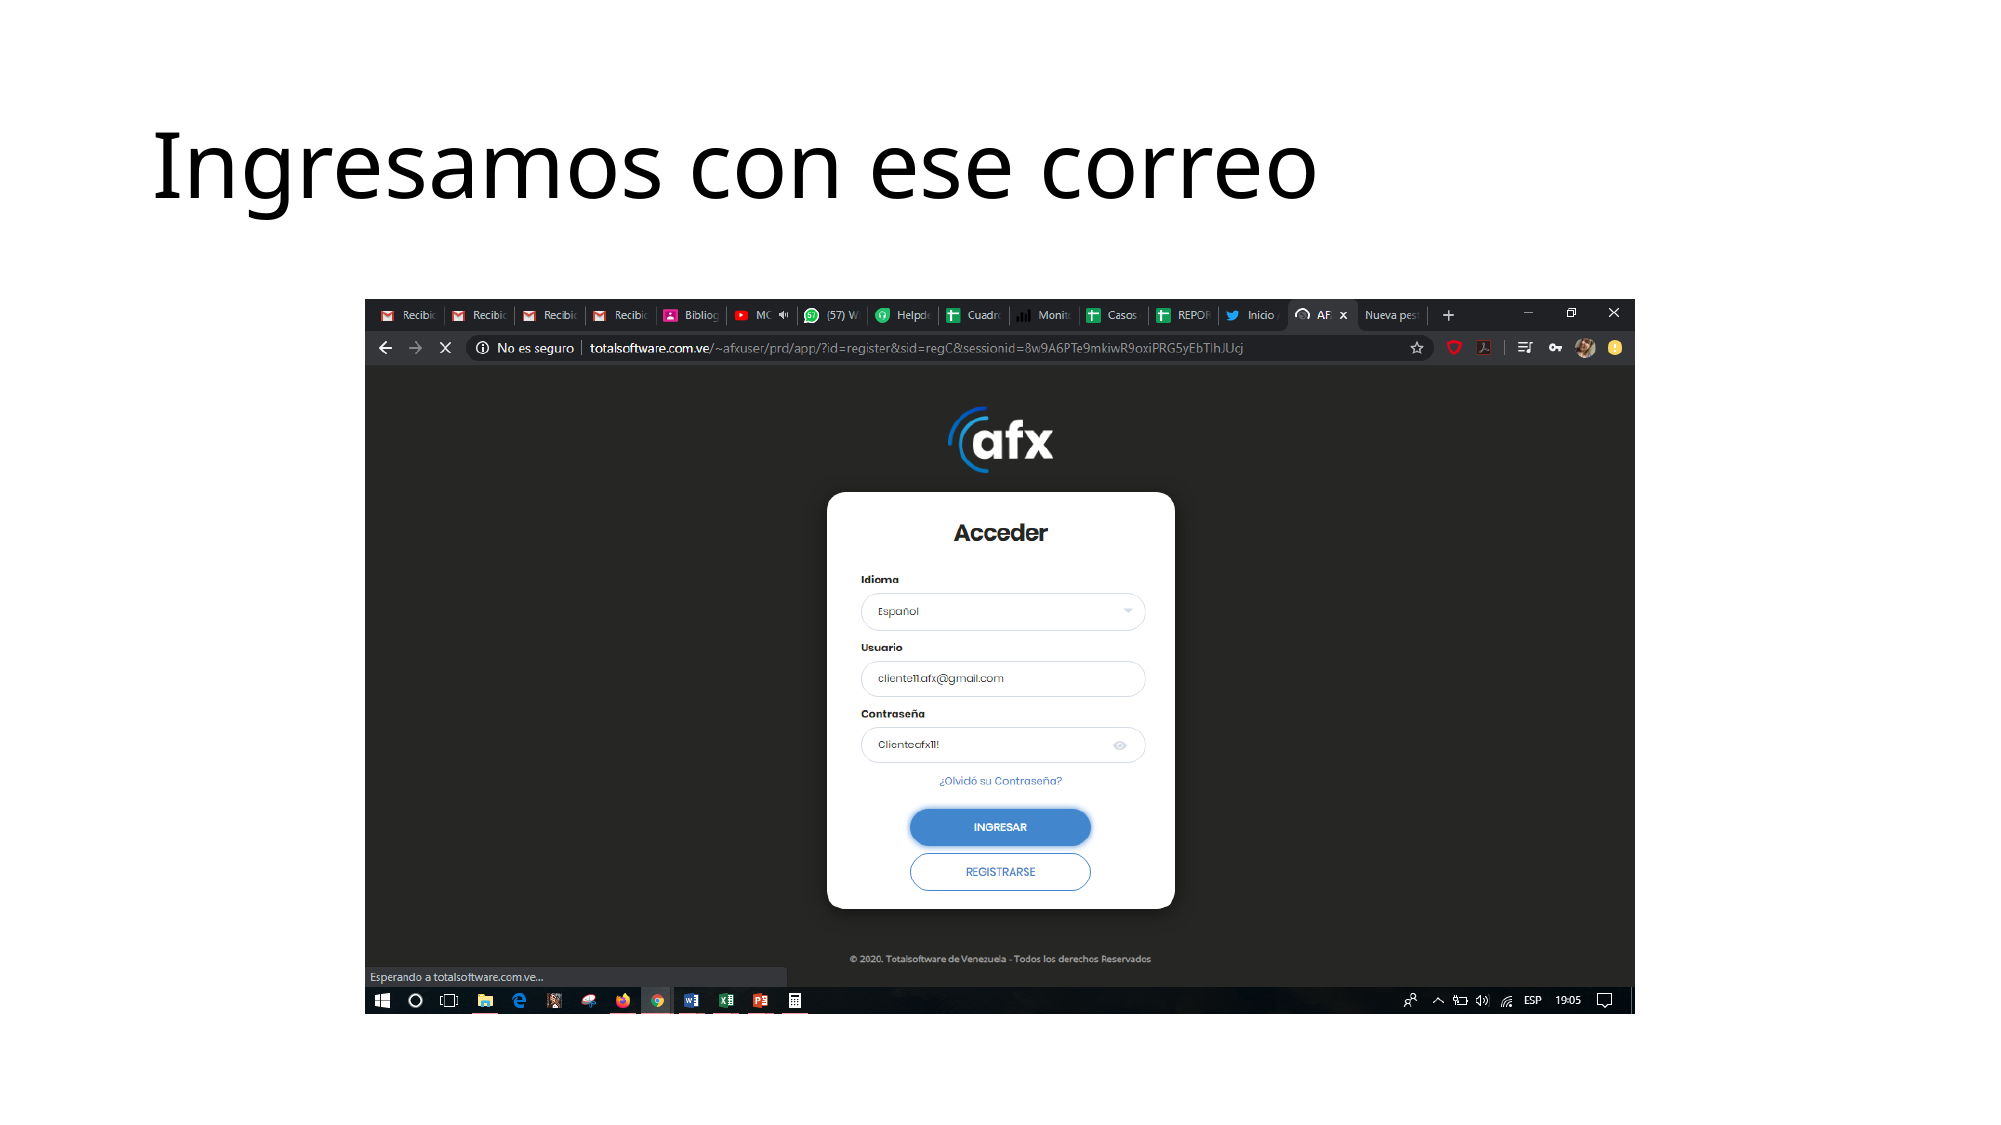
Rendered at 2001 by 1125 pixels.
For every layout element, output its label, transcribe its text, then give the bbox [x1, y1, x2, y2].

title Ingresamos con ese correo [137, 59, 1863, 278]
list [365, 299, 1635, 1014]
